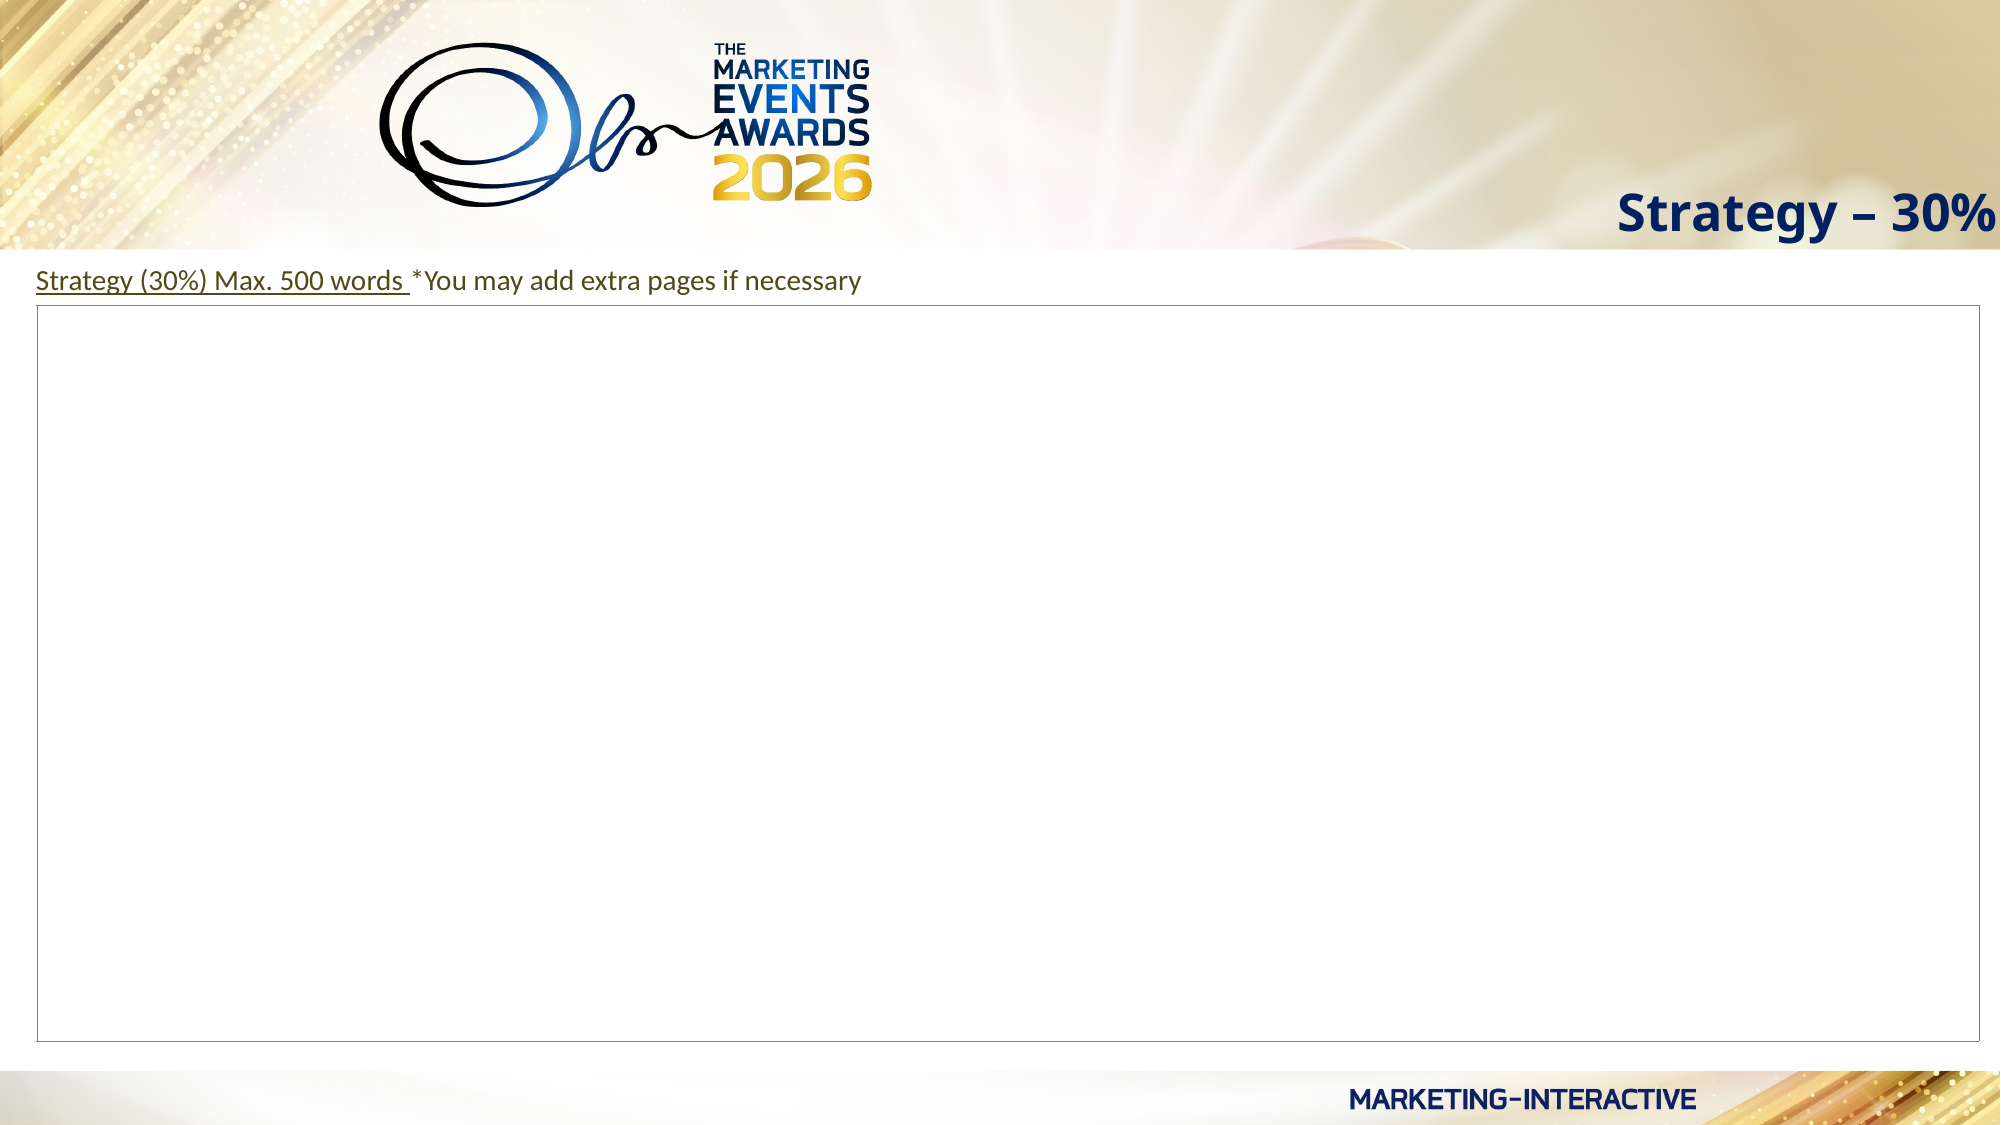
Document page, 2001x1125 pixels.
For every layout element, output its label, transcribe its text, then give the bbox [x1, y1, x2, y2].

text_box Strategy – 30% [1602, 167, 2000, 255]
table_header [38, 306, 1979, 1041]
picture [0, 0, 2000, 1125]
text_box Strategy (30%) Max. 500 words *You may add extra pages if necessary [21, 254, 931, 305]
